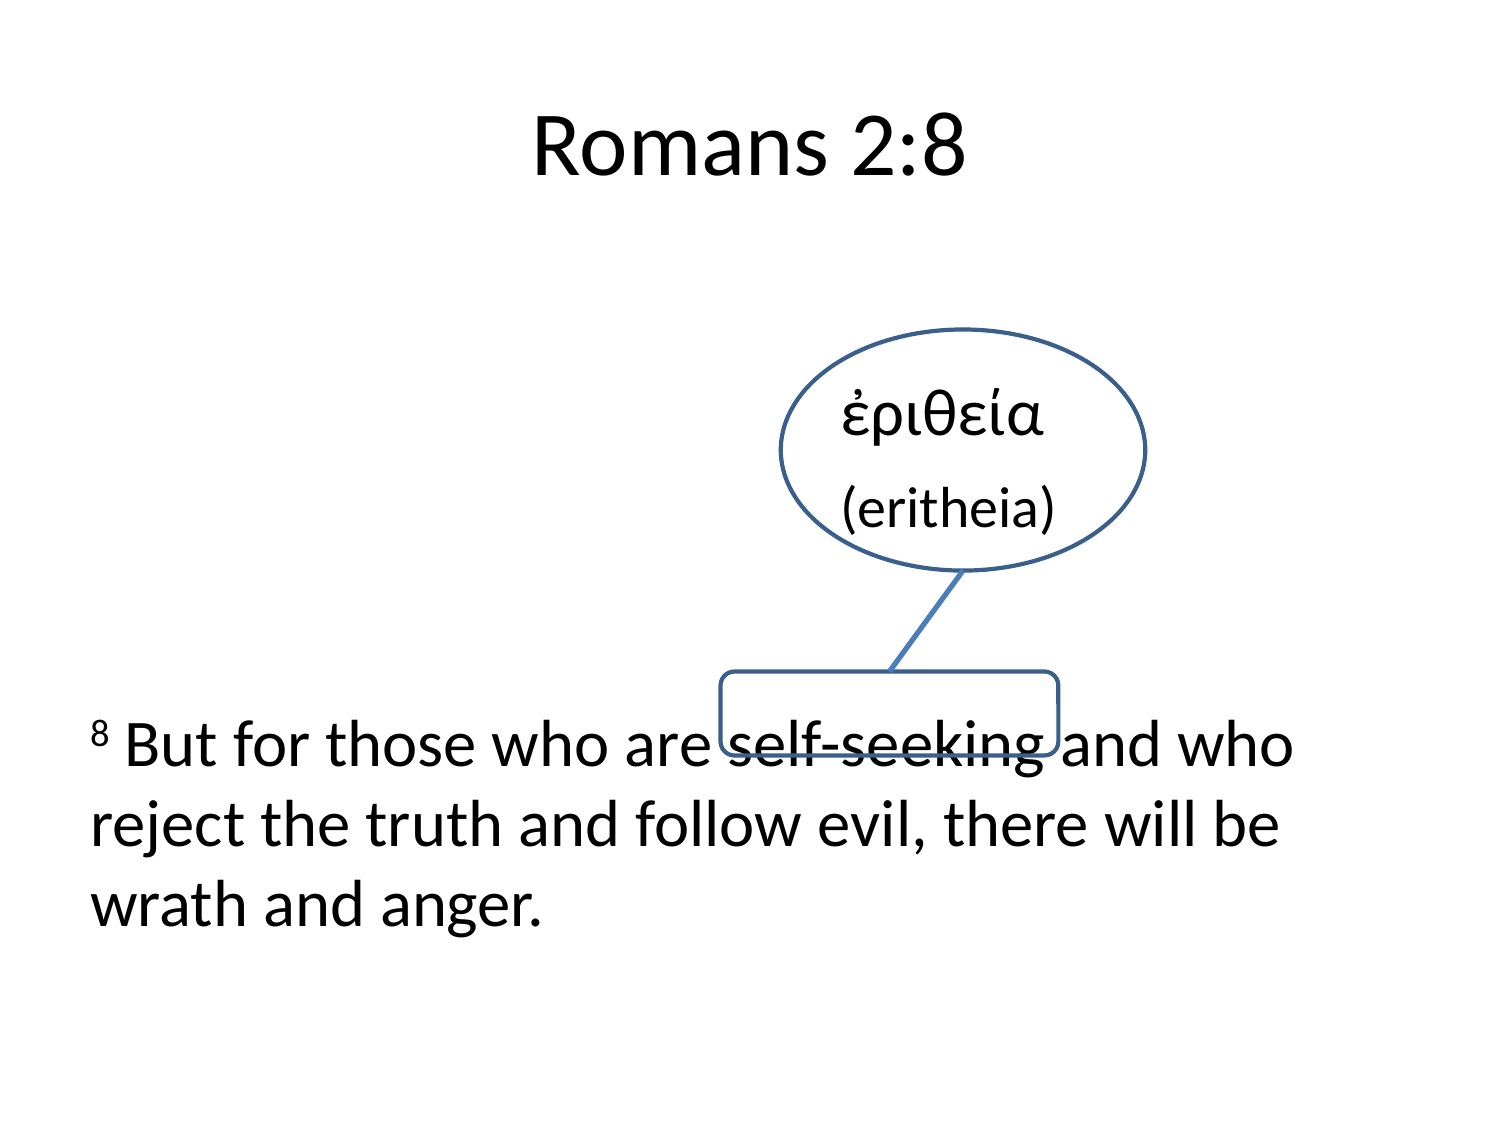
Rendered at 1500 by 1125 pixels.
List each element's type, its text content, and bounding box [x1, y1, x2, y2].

text_box [718, 669, 1061, 758]
text_box [778, 327, 1148, 573]
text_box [889, 570, 964, 672]
list ἐριθεία (eritheia) 8 But for those who are self-seeking and who reject the truth and follow evil, there will be wrath and anger. [75, 262, 1425, 1005]
title Romans 2:8 [75, 45, 1425, 233]
